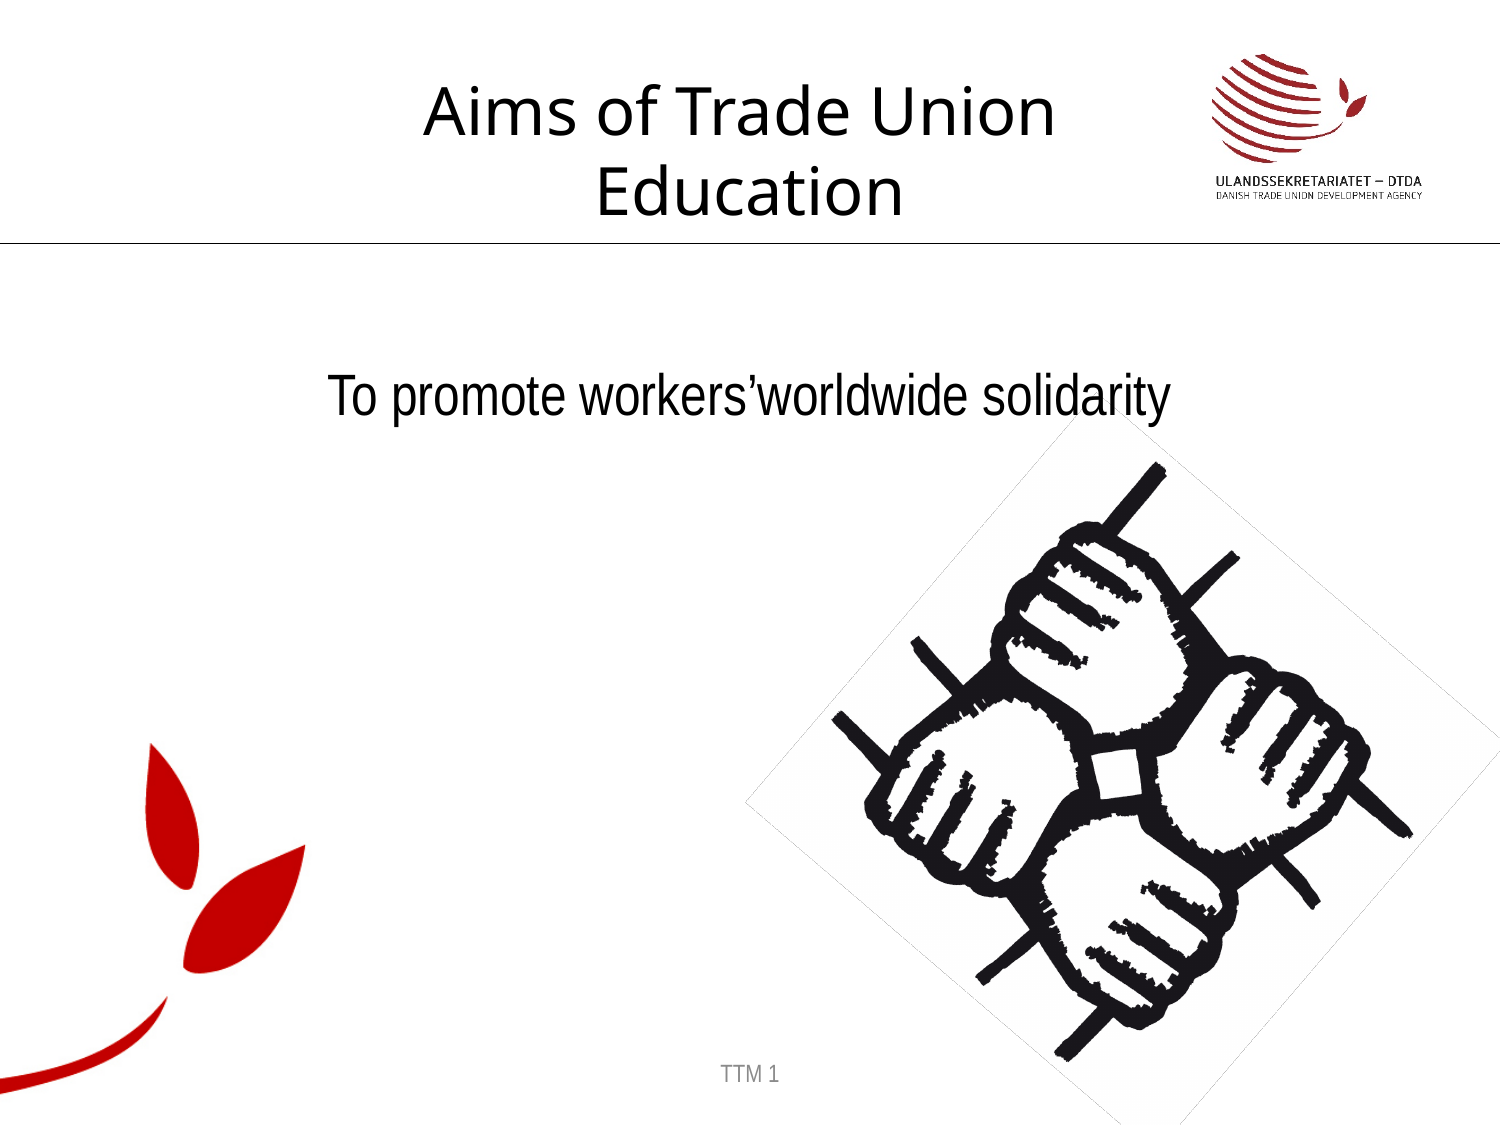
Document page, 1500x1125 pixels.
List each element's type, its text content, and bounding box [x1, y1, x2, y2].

text_box To promote workers’worldwide solidarity [312, 349, 1306, 435]
title Aims of Trade Union Education [112, 54, 1388, 242]
picture [1212, 54, 1423, 199]
picture [746, 435, 1500, 1125]
picture [0, 741, 313, 1118]
footer TTM 1 [512, 1042, 988, 1103]
